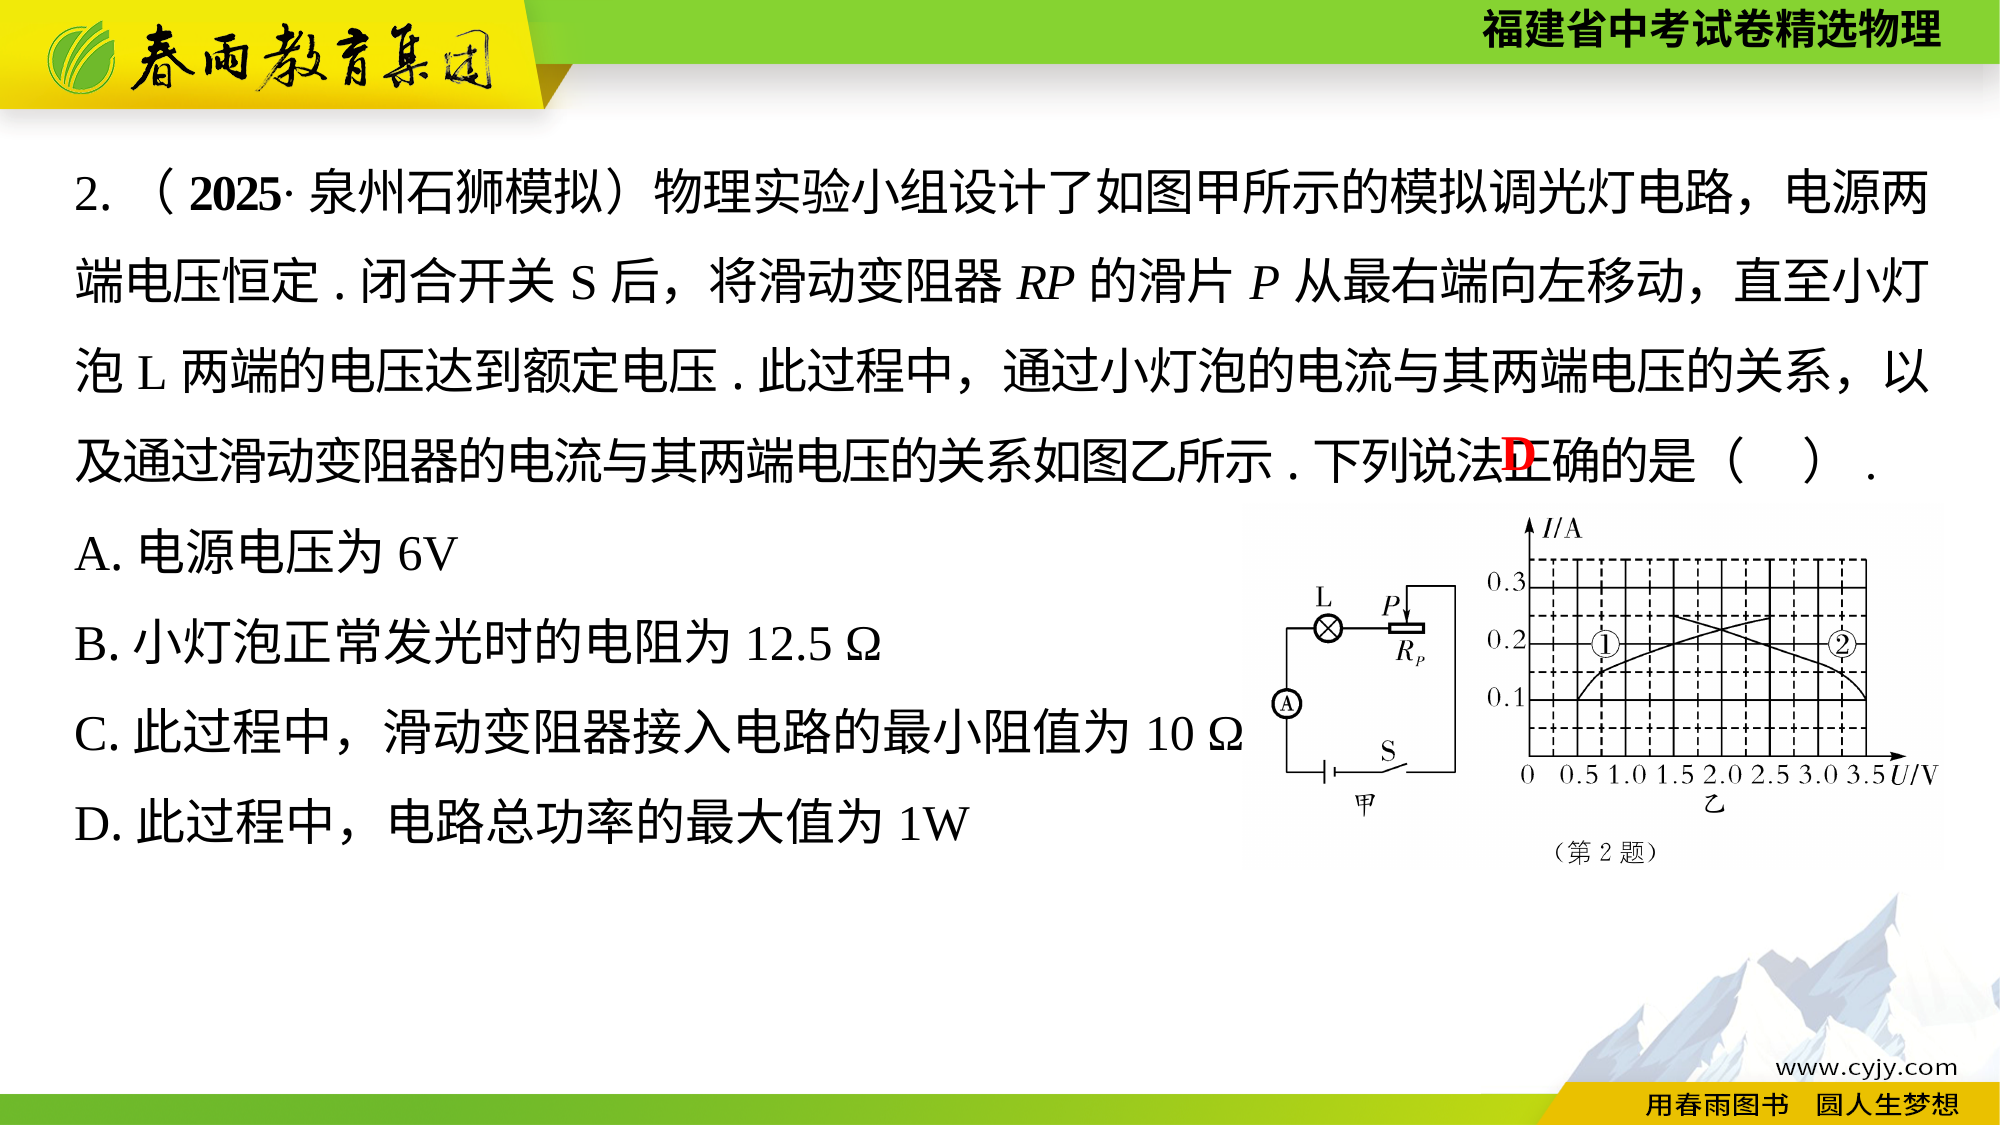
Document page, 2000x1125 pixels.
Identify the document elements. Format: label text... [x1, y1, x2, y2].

list 2.（2025∙泉州石狮模拟）物理实验小组设计了如图甲所示的模拟调光灯电路，电源两端电压恒定.闭合开关S后，将滑动变阻器RP的滑片P从最右端向左移动，直至小灯泡L两端的电压达到额定电压.此过程中，通过小灯泡的电流与其两端电压的关系，以及通过滑动变阻器的电流与其两端电压的关系如图乙所示.下列说法正确的是（ ）. A.电源电压为6V B.小灯泡正常发光时的电阻为12.5 Ω C.此过程中，滑动变阻器接入电路的最小阻值为10 Ω D.此过程中，电路总功率的最大值为1W [59, 122, 1944, 865]
text_box D [1486, 413, 1552, 489]
picture [0, 0, 2000, 1125]
